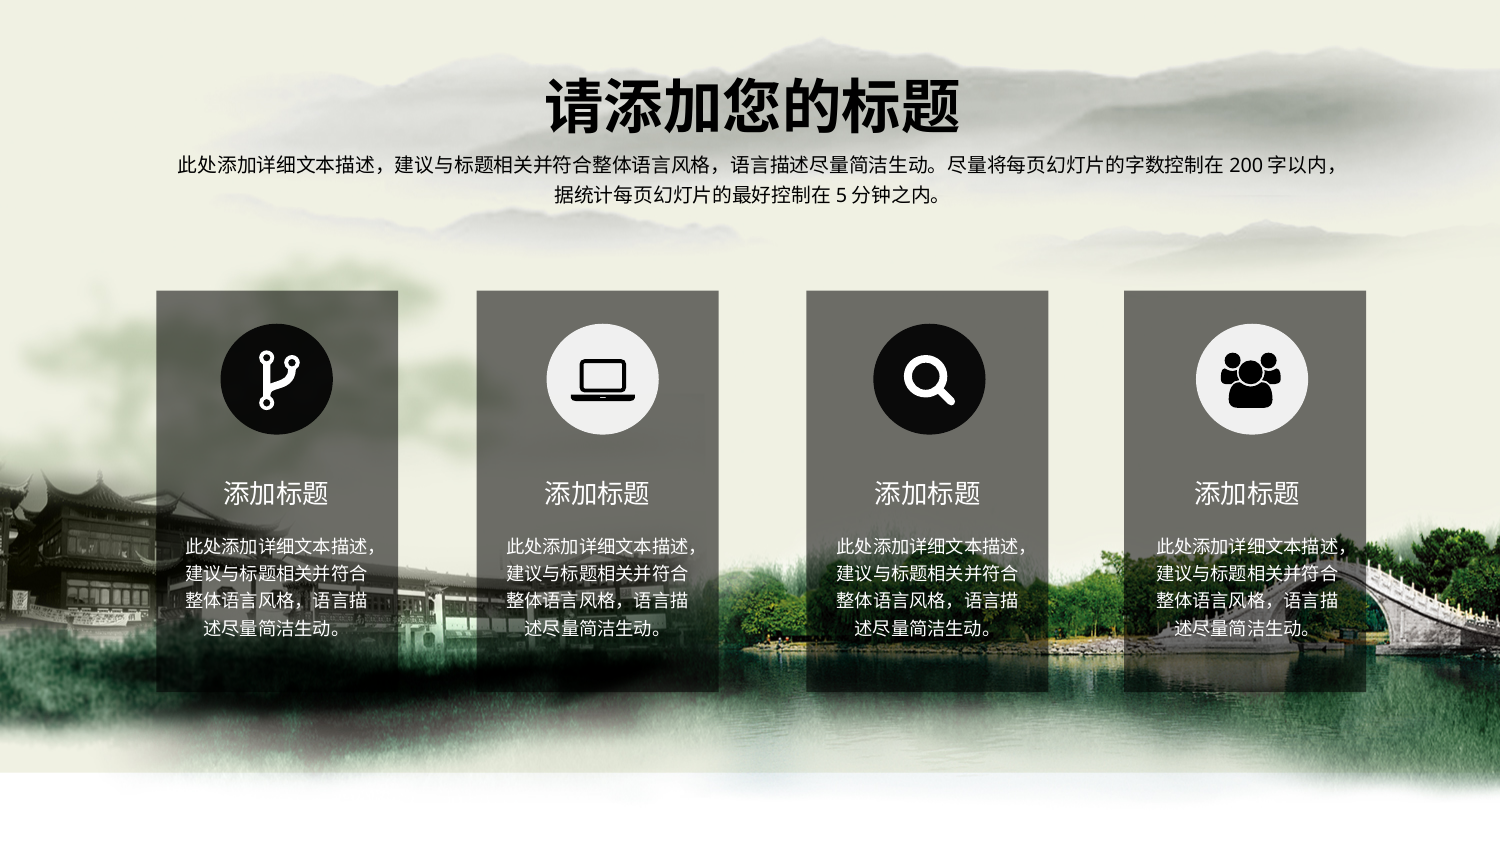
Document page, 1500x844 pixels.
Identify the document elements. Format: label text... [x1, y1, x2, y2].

text_box [476, 290, 719, 693]
text_box 请添加您的标题 [258, 75, 1247, 147]
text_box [873, 323, 986, 435]
text_box 此处添加详细文本描述，建议与标题相关并符合整体语言风格，语言描述尽量简洁生动。 [176, 529, 377, 660]
text_box 此处添加详细文本描述，建议与标题相关并符合整体语言风格，语言描述尽量简洁生动。 [1147, 529, 1348, 660]
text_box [220, 323, 334, 435]
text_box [1195, 323, 1309, 435]
text_box 添加标题 [185, 478, 368, 511]
text_box [806, 290, 1049, 693]
text_box 添加标题 [1156, 478, 1339, 511]
text_box 此处添加详细文本描述，建议与标题相关并符合整体语言风格，语言描述尽量简洁生动。尽量将每页幻灯片的字数控制在200字以内， 据统计每页幻灯片的最好控制在5分钟之内。 [168, 147, 1337, 207]
text_box 添加标题 [506, 478, 689, 511]
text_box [546, 323, 659, 435]
text_box 此处添加详细文本描述，建议与标题相关并符合整体语言风格，语言描述尽量简洁生动。 [827, 529, 1028, 660]
text_box 添加标题 [836, 478, 1019, 511]
text_box [156, 290, 399, 693]
text_box [1124, 290, 1367, 693]
text_box 此处添加详细文本描述，建议与标题相关并符合整体语言风格，语言描述尽量简洁生动。 [497, 529, 698, 660]
picture [0, 0, 1500, 844]
